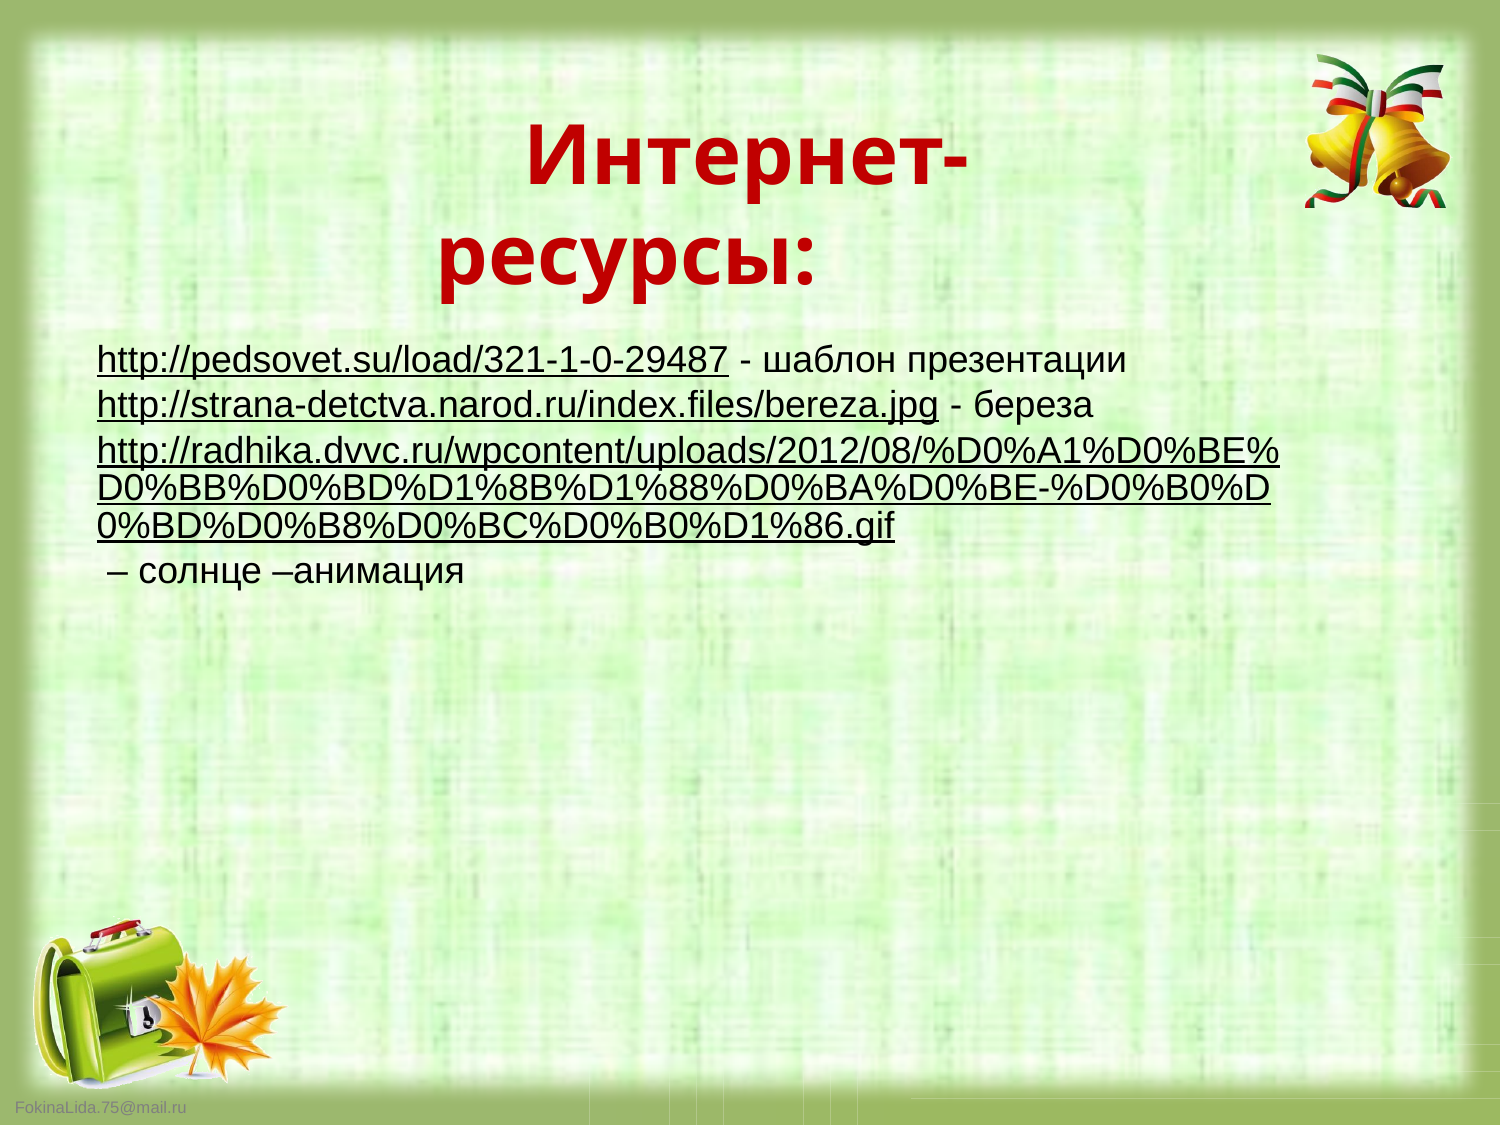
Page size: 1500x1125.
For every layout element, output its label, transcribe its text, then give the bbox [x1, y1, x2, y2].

text_box http://pedsovet.su/load/321-1-0-29487 - шаблон презентации http://strana-detctva.narod.ru/index.files/bereza.jpg - береза [81, 328, 1418, 523]
text_box [64, 78, 1329, 373]
picture [29, 49, 1456, 1096]
text_box Интернет-ресурсы: [140, 93, 1114, 309]
text_box http://radhika.dvvc.ru/wpcontent/uploads/2012/08/%D0%A1%D0%BE%D0%BB%D0%BD%D1%8B%D1%88%D0%BA%D0%BE-%D0%B0%D0%BD%D0%B8%D0%BC%D0%B0%D1%86.gif – солнце –анимация [81, 418, 1301, 659]
